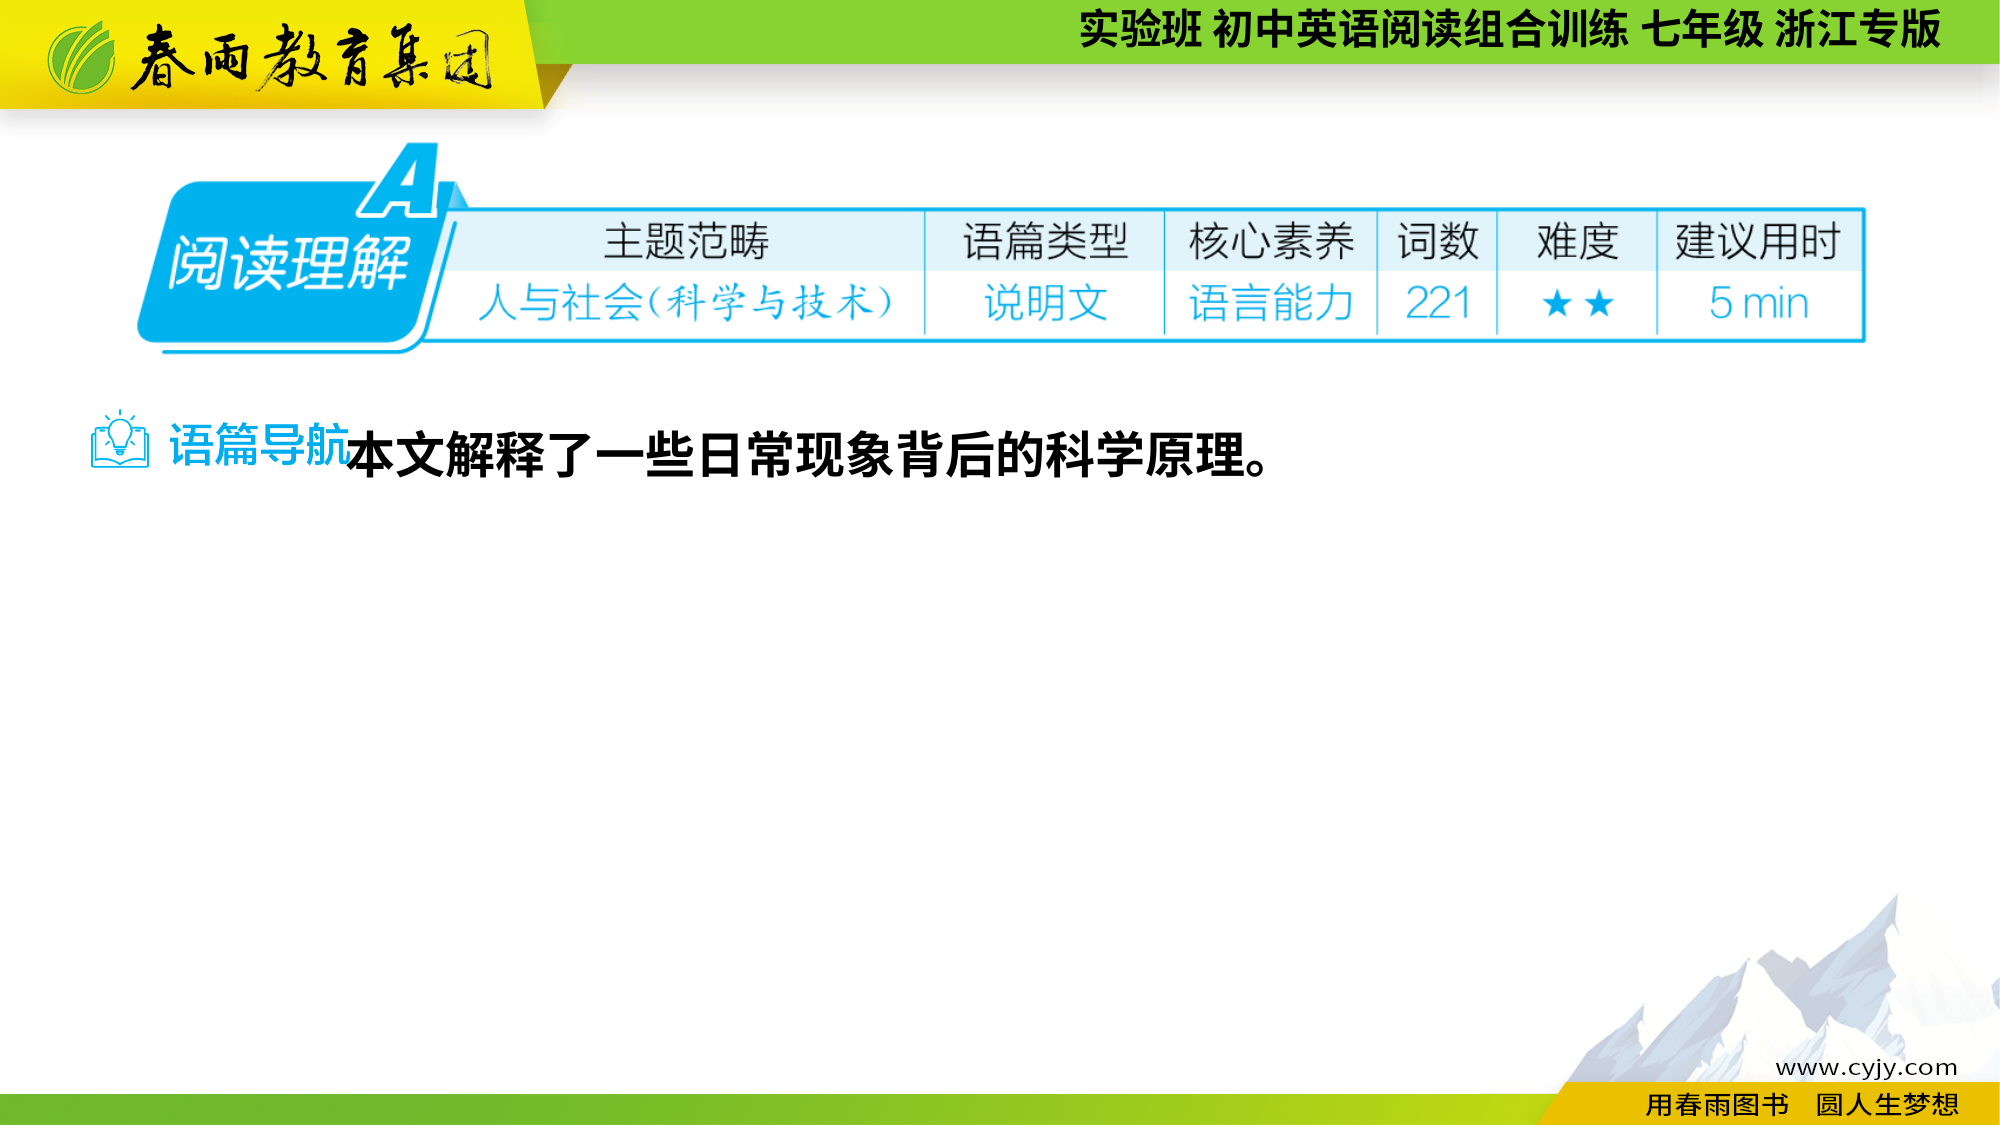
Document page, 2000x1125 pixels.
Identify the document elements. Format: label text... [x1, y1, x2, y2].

list 本文解释了一些日常现象背后的科学原理。 [59, 385, 1944, 481]
picture [0, 0, 2000, 1125]
